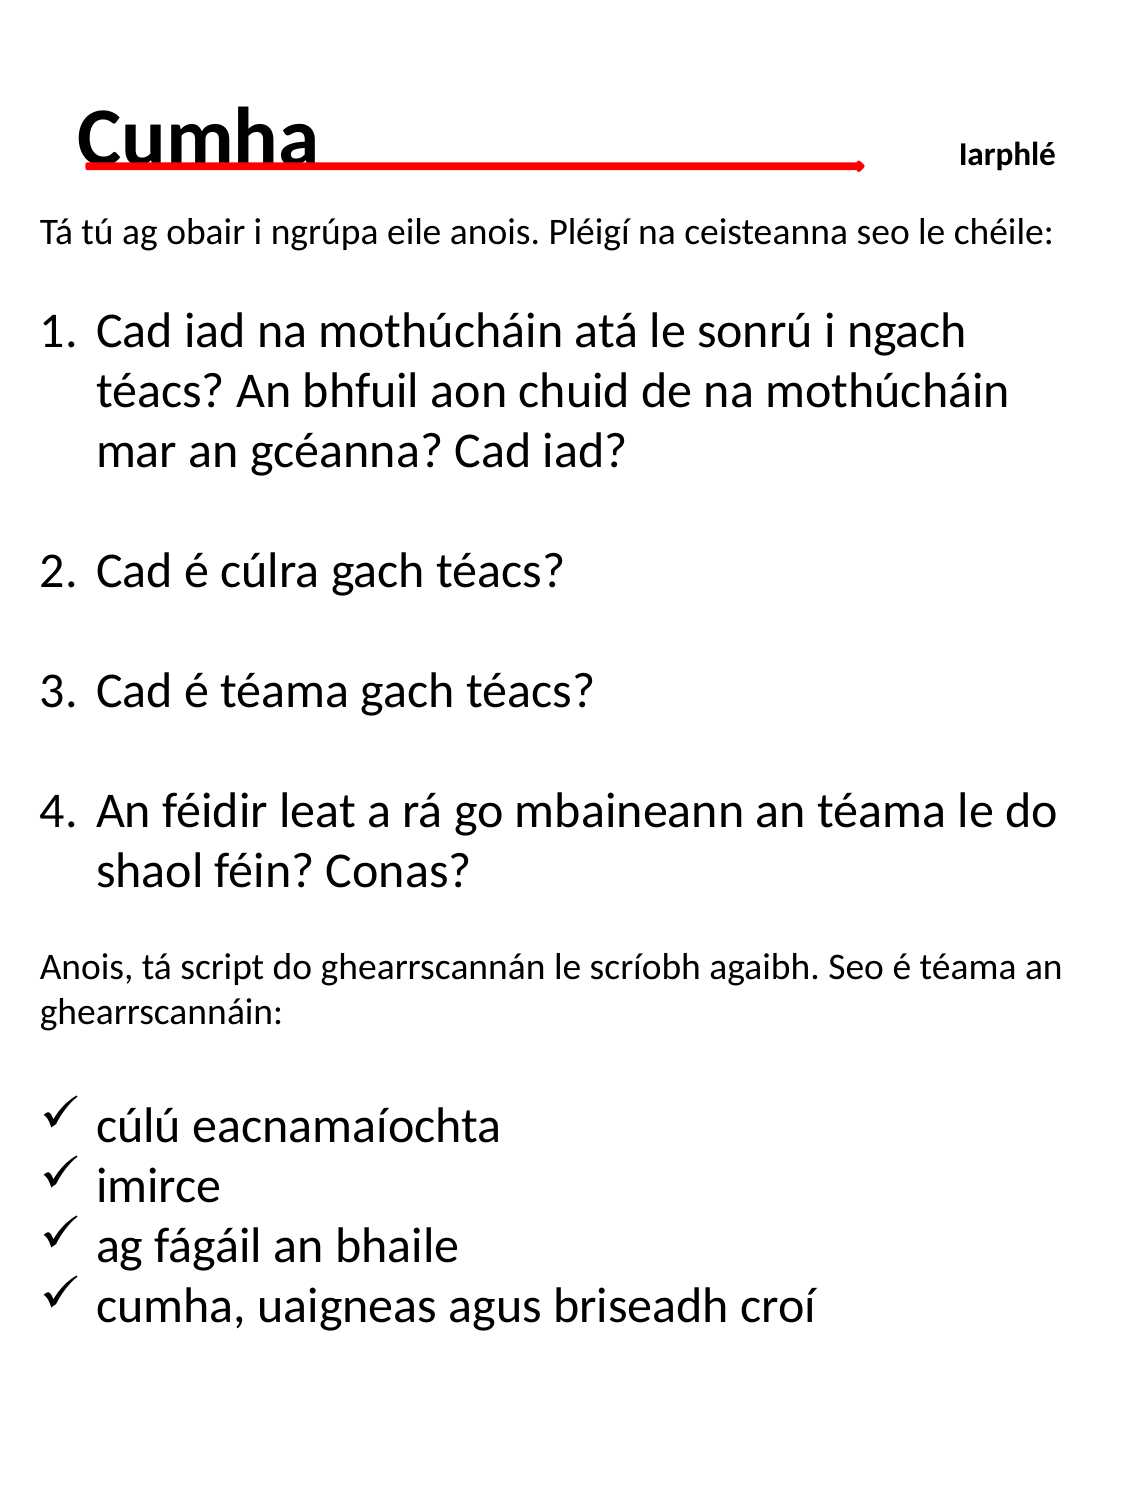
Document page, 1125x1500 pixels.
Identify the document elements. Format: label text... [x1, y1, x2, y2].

text_box Tá tú ag obair i ngrúpa eile anois. Pléigí na ceisteanna seo le chéile: Cad iad na mothúcháin atá le sonrú i ngach téacs? An bhfuil aon chuid de na mothúcháin mar an gcéanna? Cad iad? Cad é cúlra gach téacs? Cad é téama gach téacs? An féidir leat a rá go mbaineann an téama le do shaol féin? Conas? Anois, tá script do ghearrscannán le scríobh agaibh. Seo é téama an ghearrscannáin: cúlú eacnamaíochta imirce ag fágáil an bhaile cumha, uaigneas agus briseadh croí [24, 199, 1100, 1385]
text_box [85, 160, 865, 172]
text_box Cumha Iarphlé [62, 62, 1075, 199]
